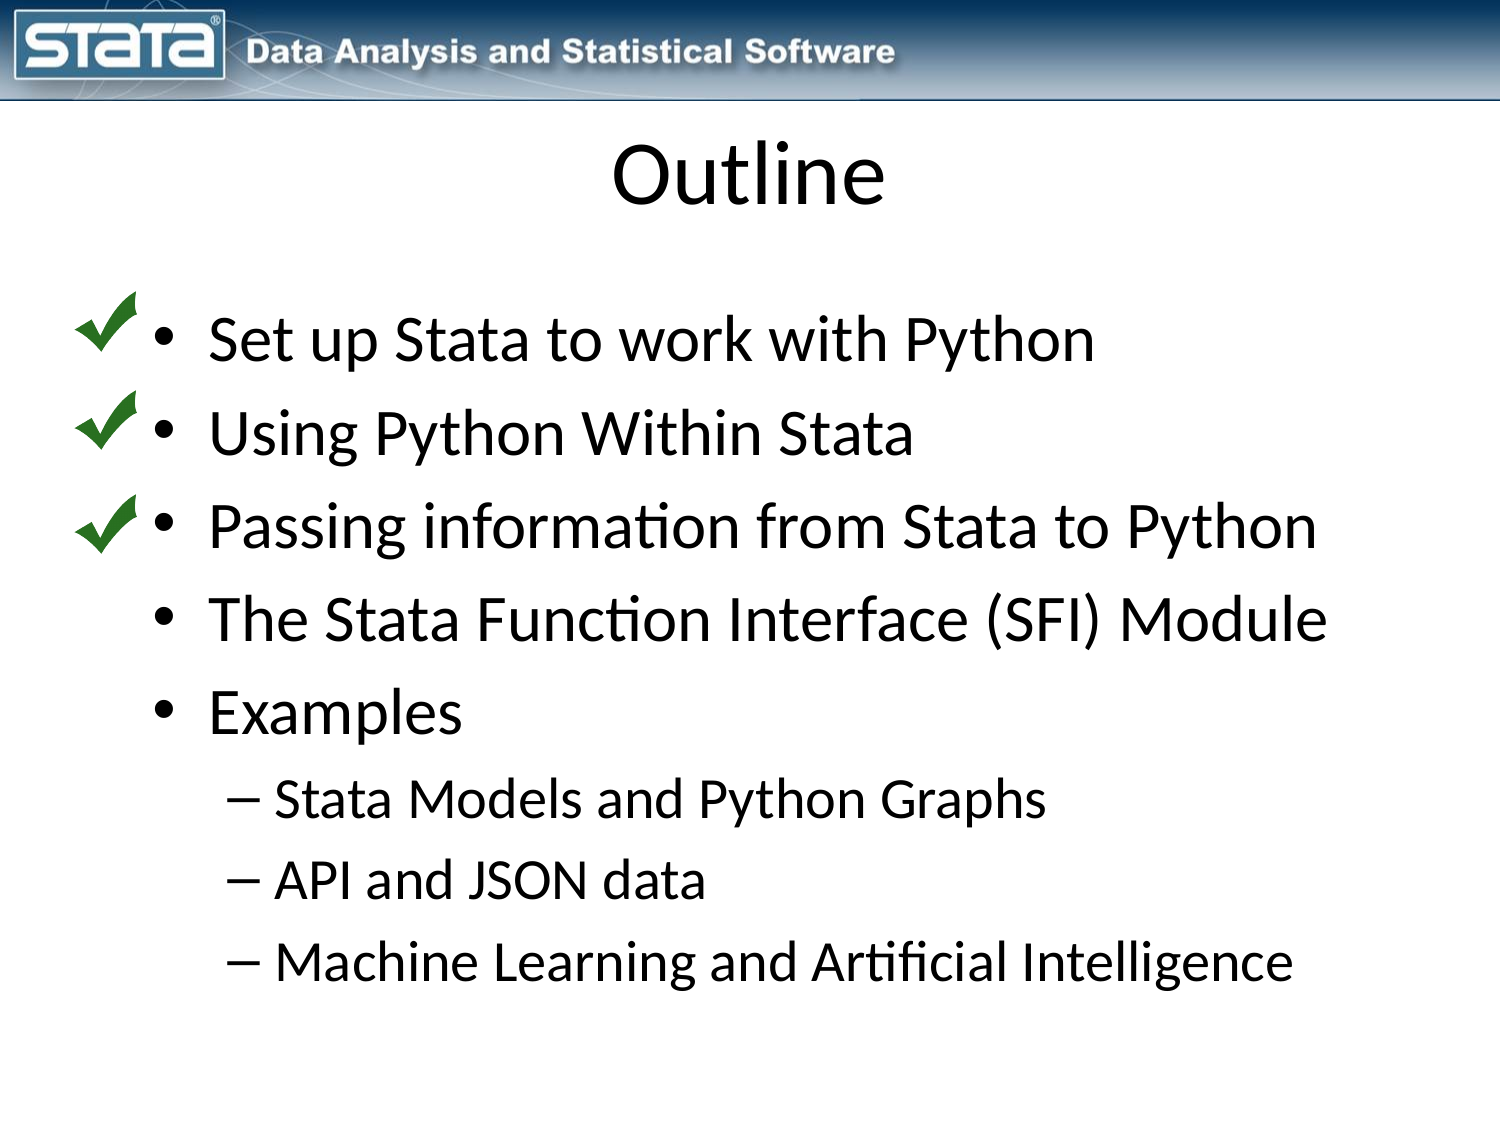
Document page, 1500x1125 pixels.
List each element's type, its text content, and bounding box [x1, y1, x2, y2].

picture [74, 291, 138, 352]
picture [0, 0, 1500, 101]
picture [74, 494, 138, 555]
picture [74, 389, 138, 450]
list Set up Stata to work with Python Using Python Within Stata Passing information from Stata to Python The Stata Function Interface (SFI) Module Examples Stata Models and Python Graphs API and JSON data Machine Learning and Artificial Intelligence [137, 287, 1450, 955]
title Outline [74, 97, 1425, 238]
